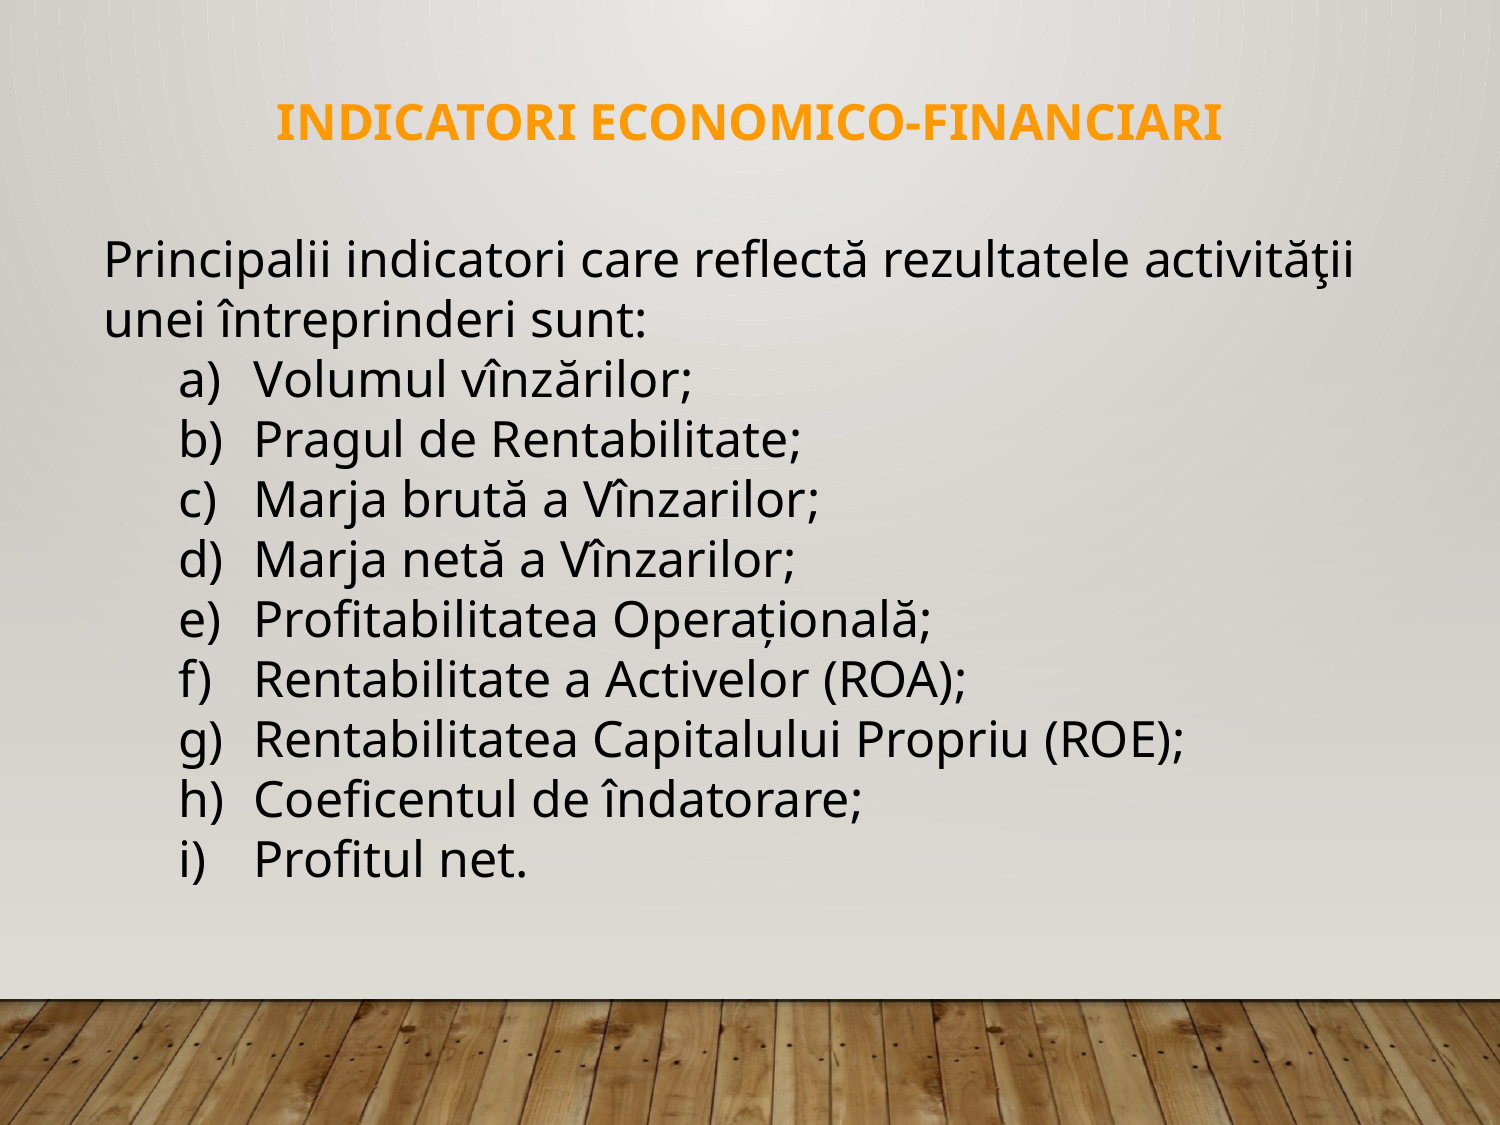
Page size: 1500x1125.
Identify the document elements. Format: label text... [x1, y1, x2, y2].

picture [0, 999, 1500, 1125]
title INDICATORI ECONOMICO-FINANCIARI [64, 90, 1436, 200]
text_box Principalii indicatori care reflectă rezultatele activităţii unei întreprinderi sunt: Volumul vînzărilor; Pragul de Rentabilitate; Marja brută a Vînzarilor; Marja netă a Vînzarilor; Profitabilitatea Operațională; Rentabilitate a Activelor (ROA); Rentabilitatea Capitalului Propriu (ROE); Coeficentul de îndatorare; Profitul net. [88, 219, 1447, 895]
